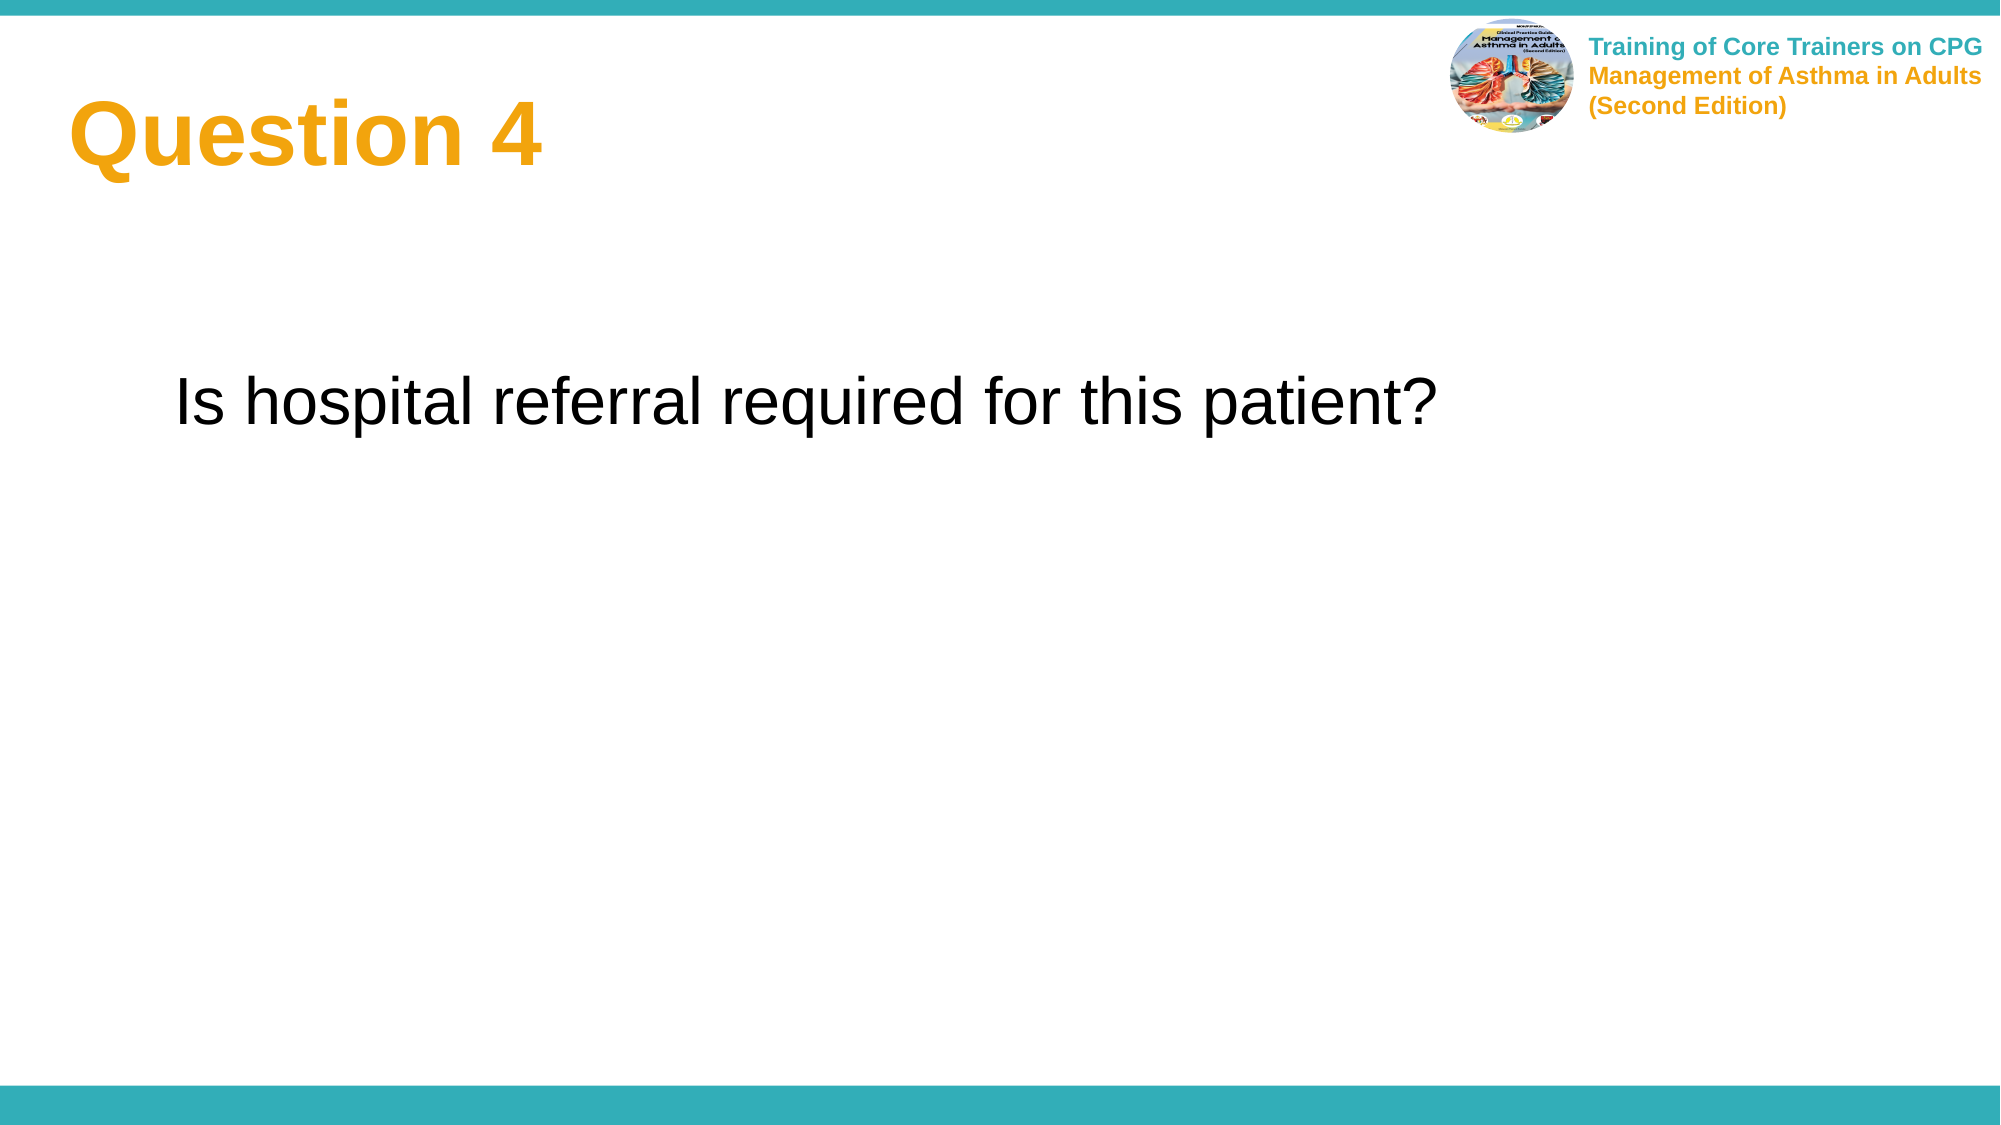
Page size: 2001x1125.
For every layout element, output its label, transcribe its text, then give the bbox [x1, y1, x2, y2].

text_box Is hospital referral required for this patient? [159, 350, 1512, 446]
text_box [1449, 18, 2000, 133]
list Question 4 [3, 65, 2000, 192]
